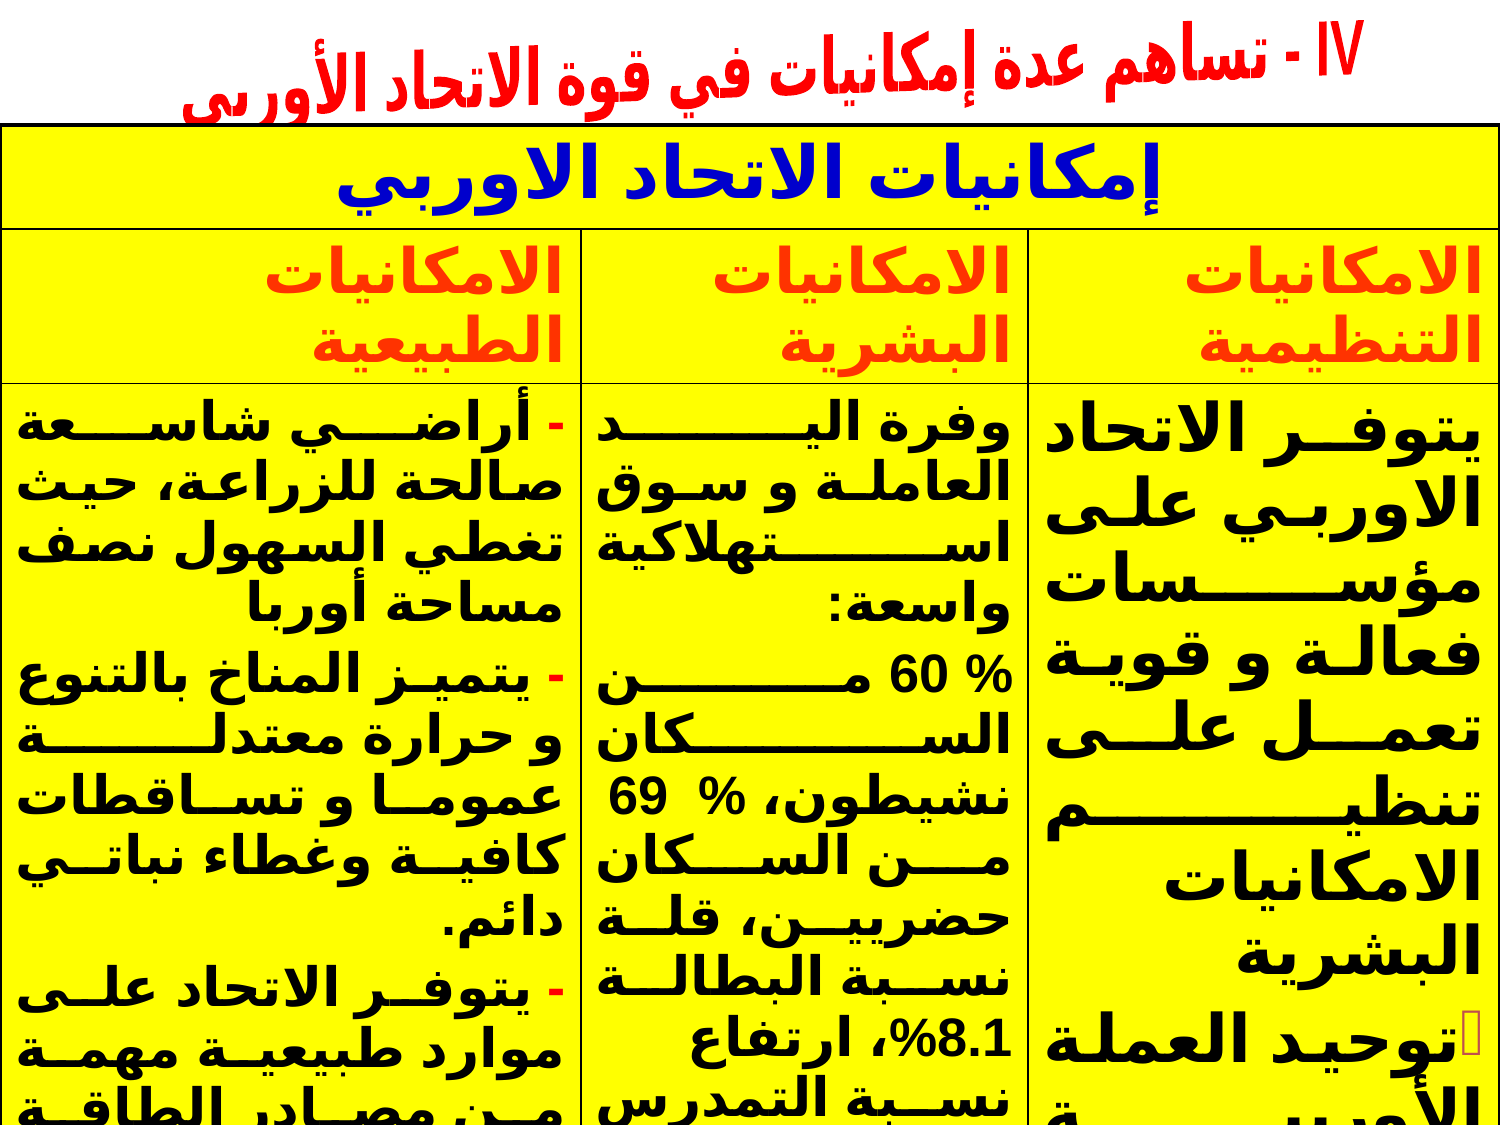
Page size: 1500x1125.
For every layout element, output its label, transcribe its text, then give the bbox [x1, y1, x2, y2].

table_cell يتوفر الاتحاد الاوربي على مؤسسات فعالة و قوية تعمل على تنظيم الامكانيات البشرية توحيد العملة الأوربية (الأورو) سنة 2002 [1029, 384, 1498, 1125]
table_cell وفرة اليد العاملة و سوق استهلاكية واسعة: % 60 من السكان نشيطون، % 69 من السكان حضريين، قلة نسبة البطالة 8.1%، ارتفاع نسبة التمدرس 98 %، ارتفاع معدل الدخل الفردي إلى 23800 دولار [582, 384, 1027, 1125]
table_cell الامكانيات البشرية [582, 230, 1027, 383]
table_cell - أراضي شاسعة صالحة للزراعة، حيث تغطي السهول نصف مساحة أوربا - يتميز المناخ بالتنوع و حرارة معتدلة عموما و تساقطات كافية وغطاء نباتي دائم. - يتوفر الاتحاد على موارد طبيعية مهمة من مصادر الطاقة والمعادن ( الفحم- البترول – الحديد) [2, 384, 580, 1125]
table_cell الامكانيات الطبيعية [2, 230, 580, 383]
table_cell الامكانيات التنظيمية [1029, 230, 1498, 383]
table_header إمكانيات الاتحاد الاوربي [2, 127, 1498, 228]
